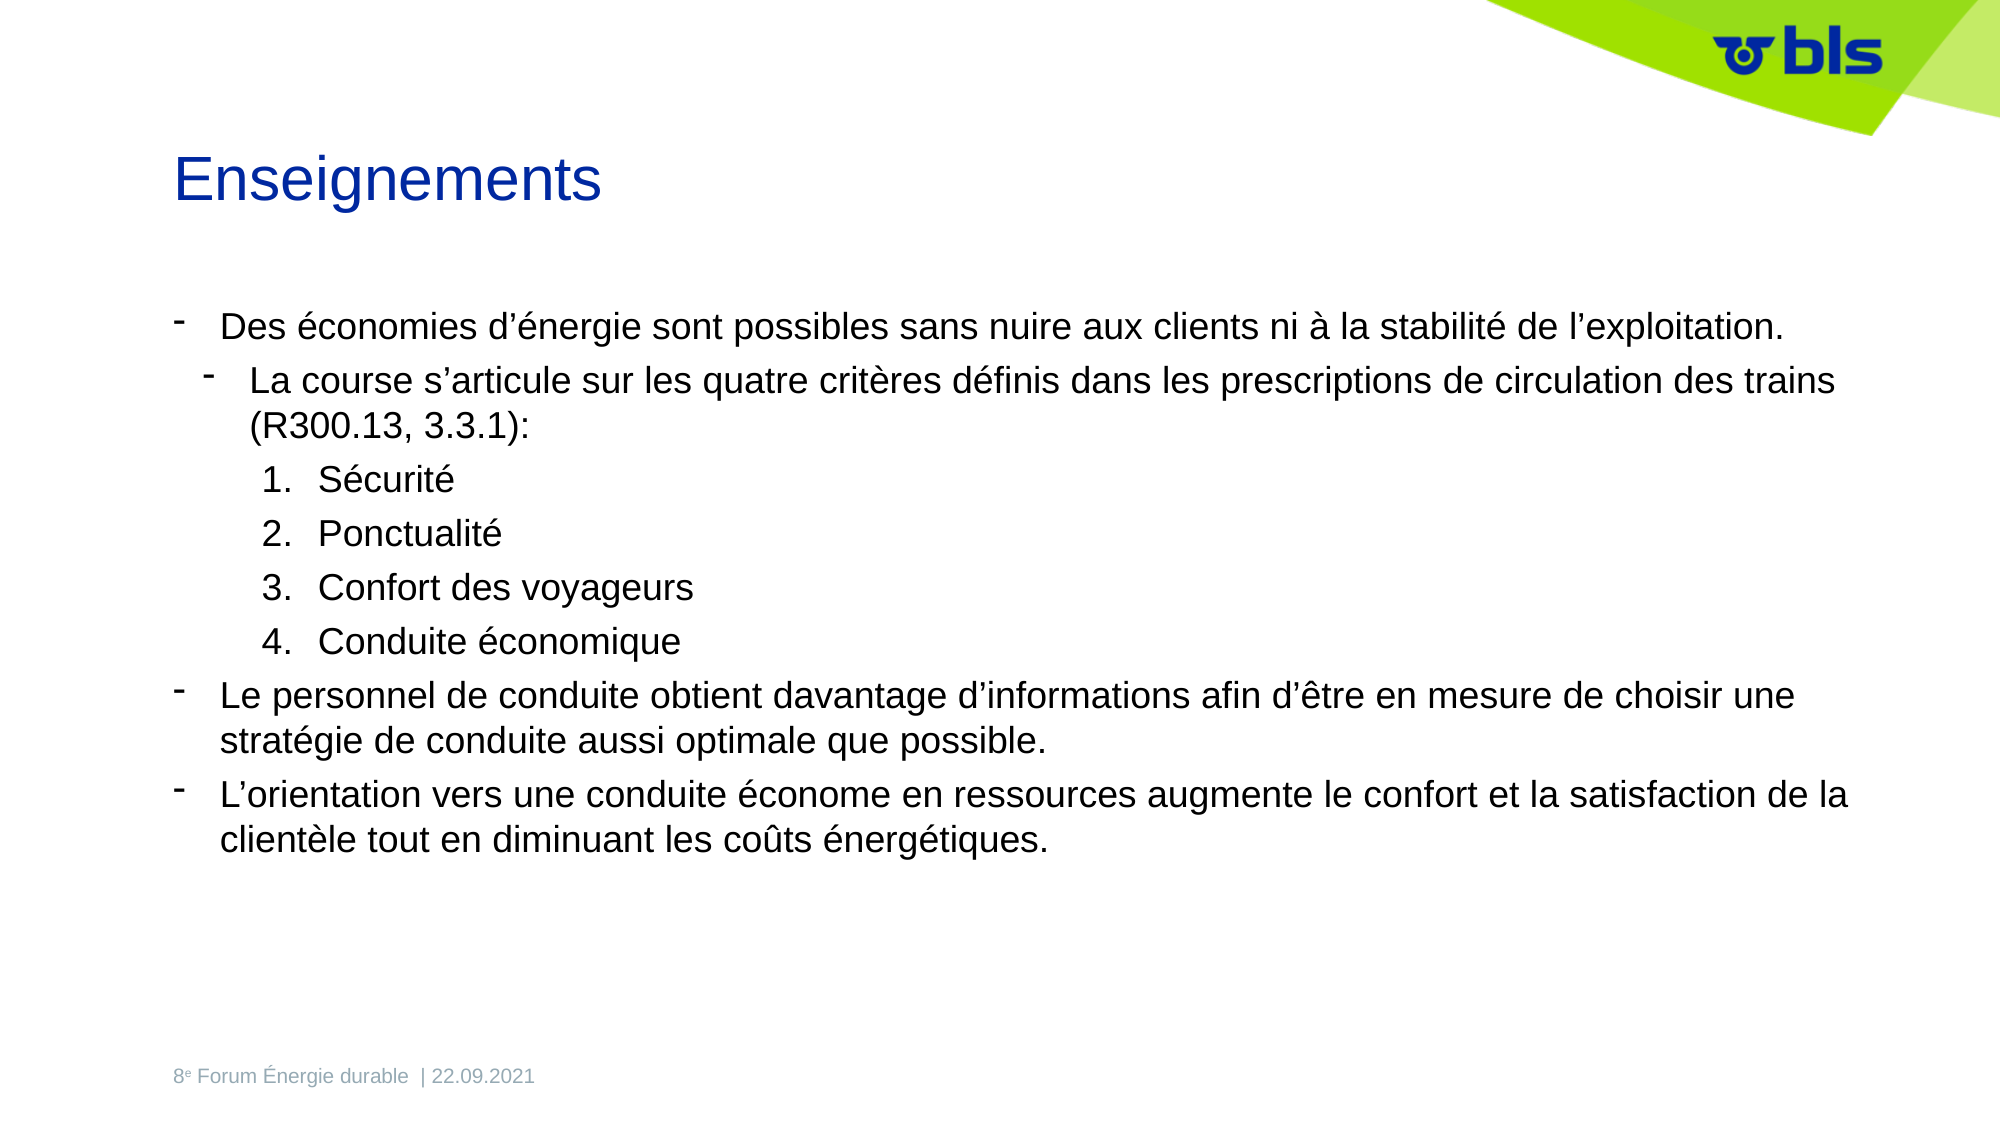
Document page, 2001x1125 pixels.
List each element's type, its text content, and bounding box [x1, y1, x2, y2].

title Enseignements [173, 137, 1870, 280]
footer 8e Forum Énergie durable | 22.09.2021 [173, 1062, 807, 1091]
picture [1486, 0, 2000, 136]
list Des économies d’énergie sont possibles sans nuire aux clients ni à la stabilité de l’exploitation. La course s’articule sur les quatre critères définis dans les prescriptions de circulation des trains (R300.13, 3.3.1): Sécurité Ponctualité Confort des voyageurs Conduite économique Le personnel de conduite obtient davantage d’informations afin d’être en mesure de choisir une stratégie de conduite aussi optimale que possible. L’orientation vers une conduite économe en ressources augmente le confort et la satisfaction de la clientèle tout en diminuant les coûts énergétiques. [173, 301, 1869, 1023]
